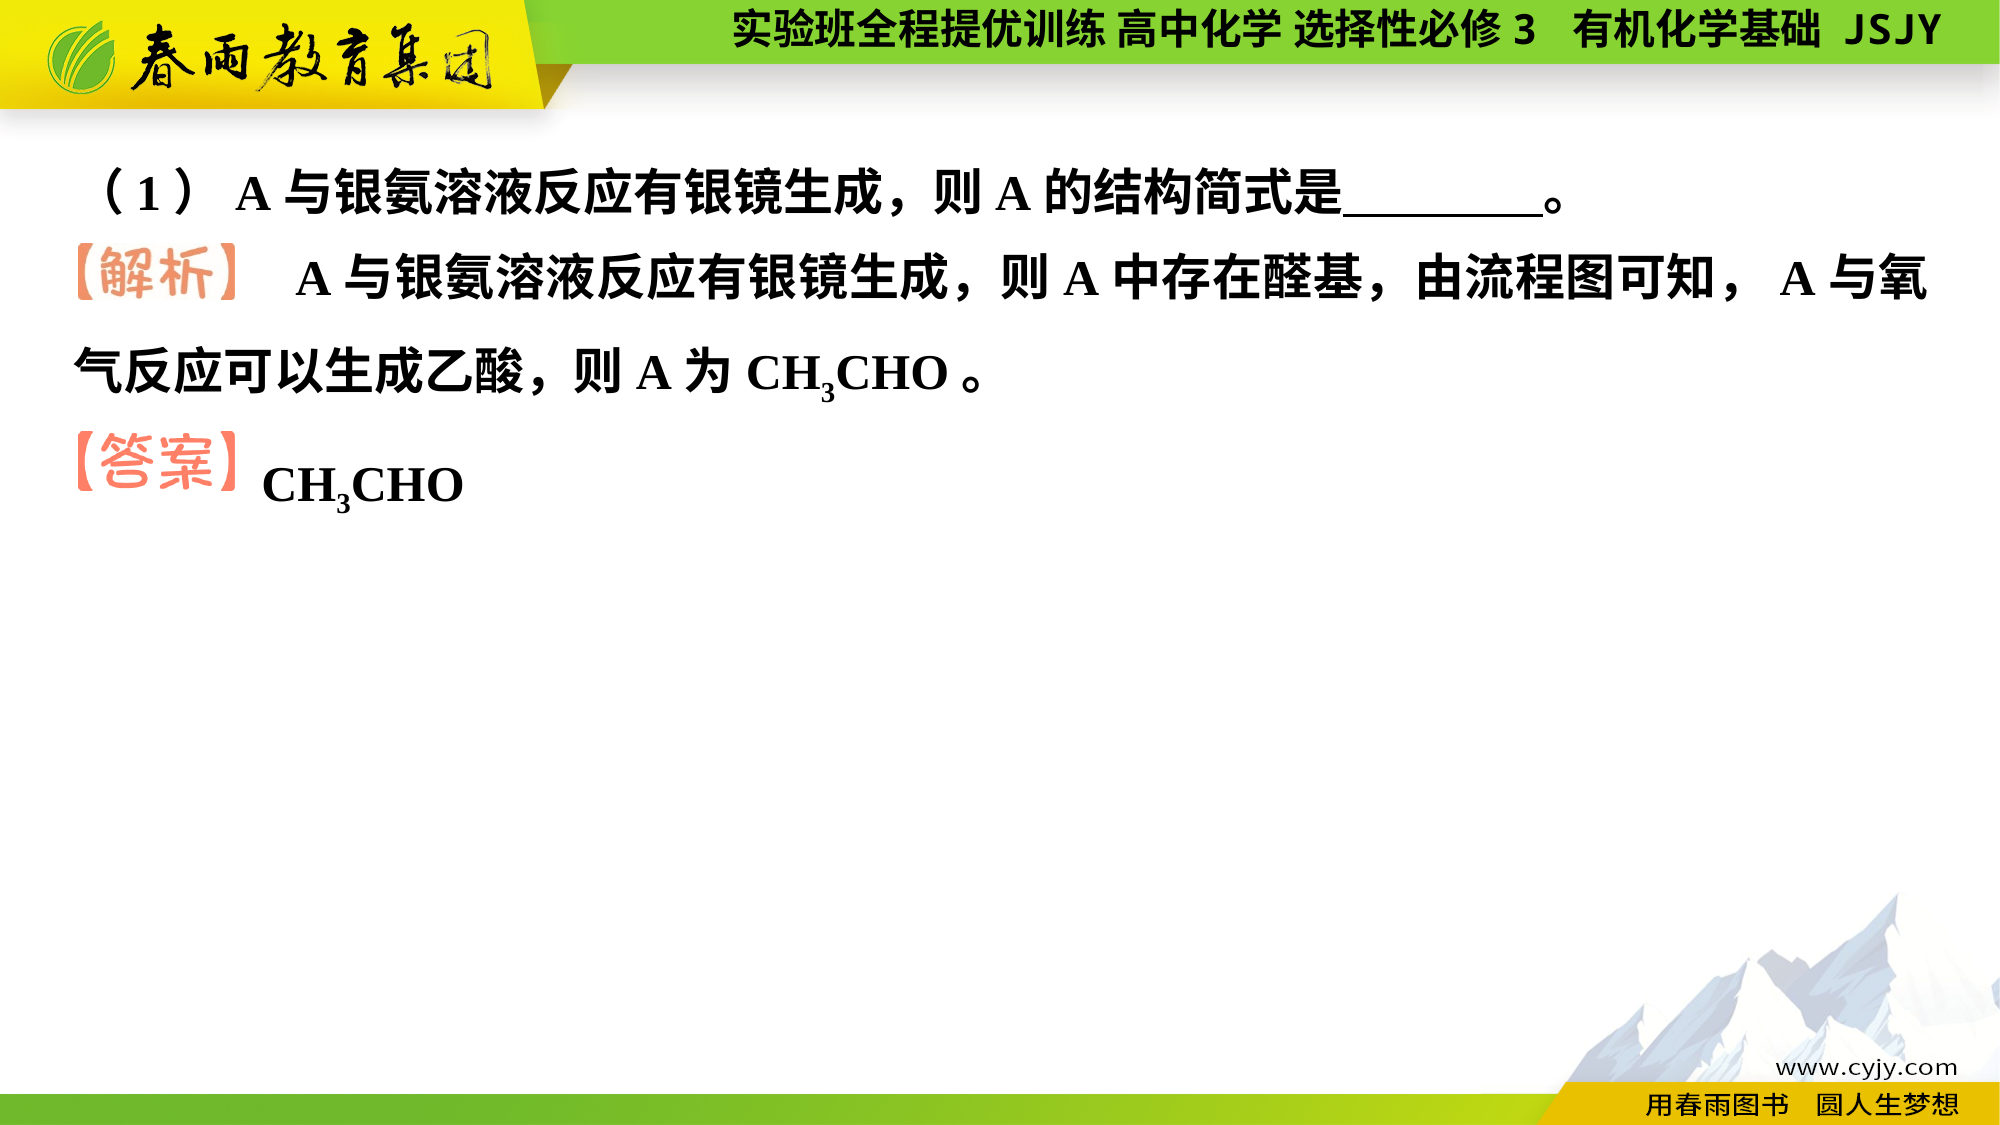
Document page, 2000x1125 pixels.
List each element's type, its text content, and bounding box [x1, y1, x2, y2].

text_box A与银氨溶液反应有银镜生成，则A中存在醛基，由流程图可知，A与氧气反应可以生成乙酸，则A为CH3CHO。 [59, 208, 1944, 416]
picture [0, 0, 2000, 1125]
text_box CH3CHO [246, 409, 530, 527]
list （1）A与银氨溶液反应有银镜生成，则A的结构简式是 。 [59, 122, 1944, 208]
